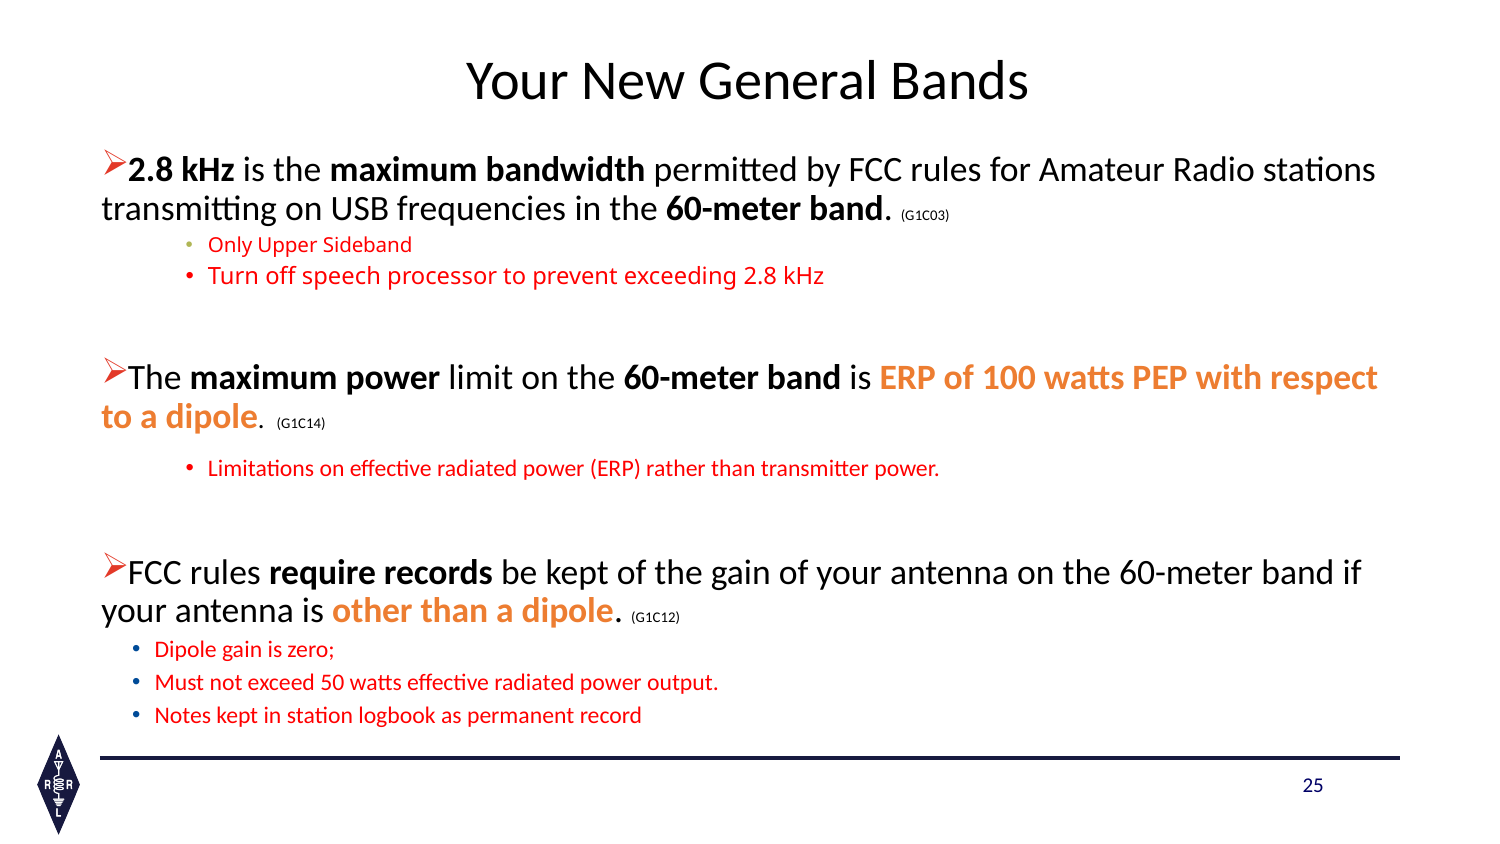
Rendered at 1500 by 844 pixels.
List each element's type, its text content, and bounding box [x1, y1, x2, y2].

list 2.8 kHz is the maximum bandwidth permitted by FCC rules for Amateur Radio stations transmitting on USB frequencies in the 60-meter band. (G1C03) Only Upper Sideband Turn off speech processor to prevent exceeding 2.8 kHz The maximum power limit on the 60-meter band is ERP of 100 watts PEP with respect to a dipole. (G1C14) Limitations on effective radiated power (ERP) rather than transmitter power. FCC rules require records be kept of the gain of your antenna on the 60-meter band if your antenna is other than a dipole. (G1C12) Dipole gain is zero; Must not exceed 50 watts effective radiated power output. Notes kept in station logbook as permanent record [101, 144, 1400, 741]
slide_number 25 [1302, 761, 1400, 807]
title Your New General Bands [101, 44, 1395, 144]
picture [37, 734, 80, 835]
